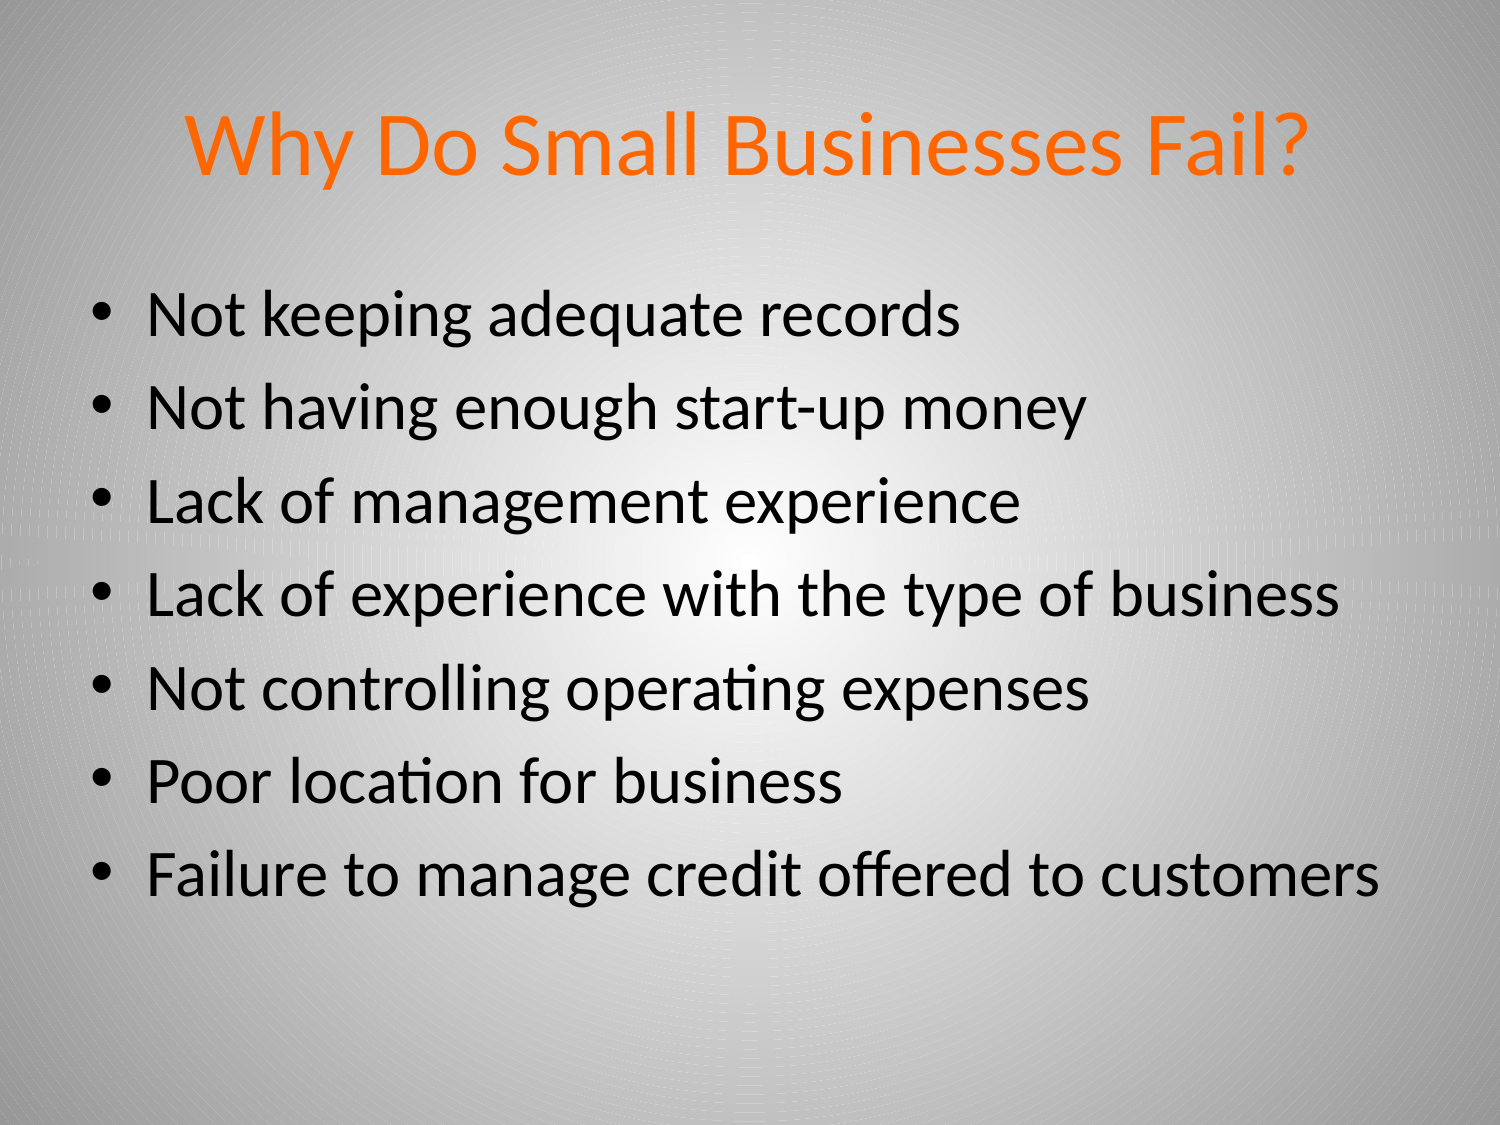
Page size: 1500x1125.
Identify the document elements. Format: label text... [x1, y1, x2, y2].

title Why Do Small Businesses Fail? [75, 45, 1425, 233]
list Not keeping adequate records Not having enough start-up money Lack of management experience Lack of experience with the type of business Not controlling operating expenses Poor location for business Failure to manage credit offered to customers [75, 262, 1425, 1005]
